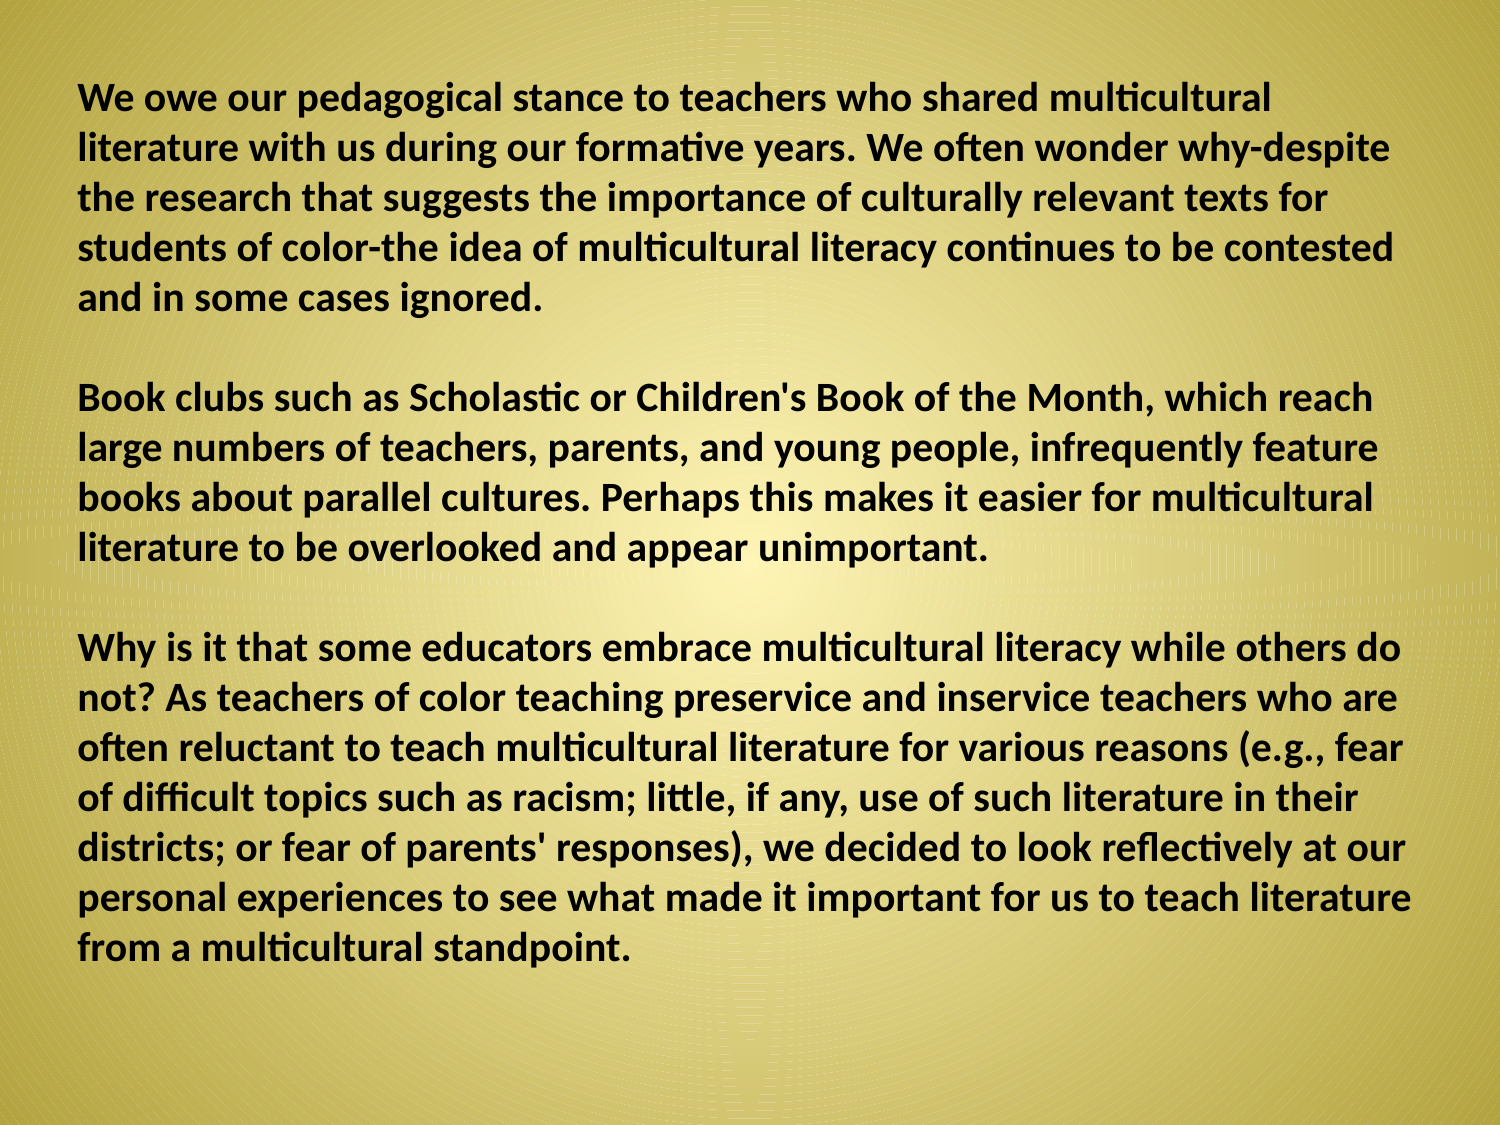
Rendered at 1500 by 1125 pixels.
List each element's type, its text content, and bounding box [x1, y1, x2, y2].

text_box We owe our pedagogical stance to teachers who shared multicultural literature with us during our formative years. We often wonder why-despite the research that suggests the importance of culturally relevant texts for students of color-the idea of multicultural literacy continues to be contested and in some cases ignored. Book clubs such as Scholastic or Children's Book of the Month, which reach large numbers of teachers, parents, and young people, infrequently feature books about parallel cultures. Perhaps this makes it easier for multicultural literature to be overlooked and appear unimportant. Why is it that some educators embrace multicultural literacy while others do not? As teachers of color teaching preservice and inservice teachers who are often reluctant to teach multicultural literature for various reasons (e.g., fear of difficult topics such as racism; little, if any, use of such literature in their districts; or fear of parents' responses), we decided to look reflectively at our personal experiences to see what made it important for us to teach literature from a multicultural standpoint. [62, 62, 1450, 978]
